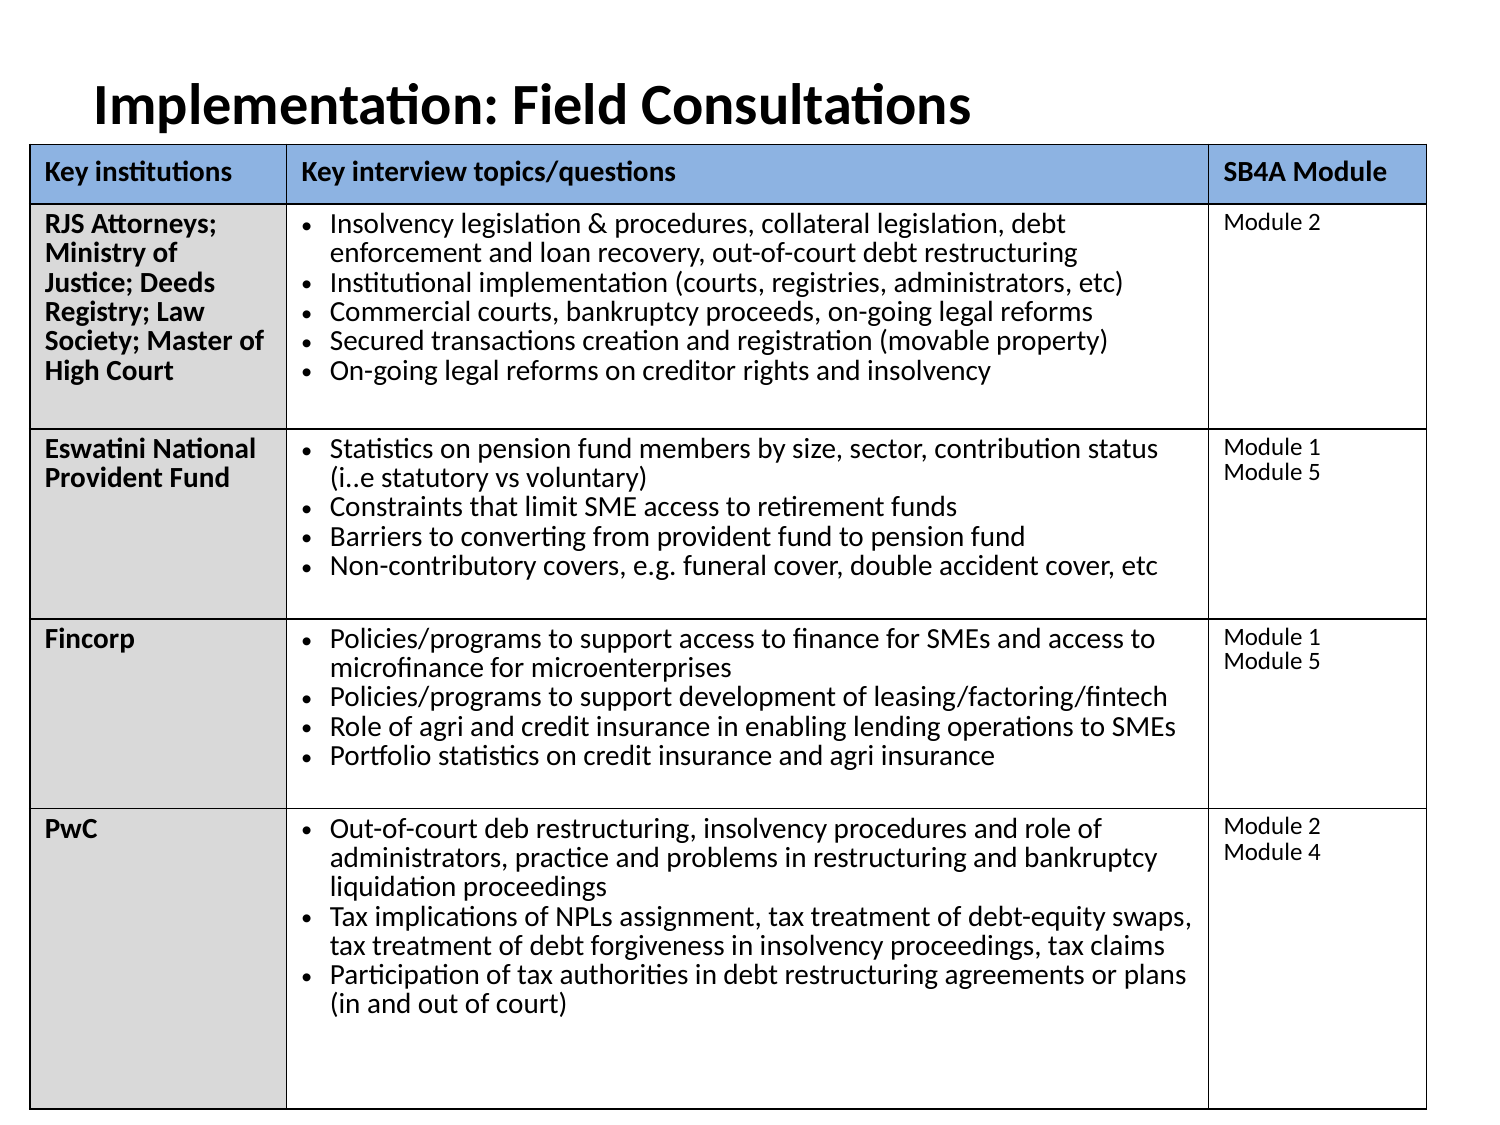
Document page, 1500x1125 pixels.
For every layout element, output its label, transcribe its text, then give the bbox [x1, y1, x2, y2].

table_header SB4A Module [1209, 145, 1426, 203]
table_cell RJS Attorneys; Ministry of Justice; Deeds Registry; Law Society; Master of High Court [31, 205, 286, 428]
table_cell Module 1 Module 5 [1209, 620, 1426, 808]
table_cell Out-of-court deb restructuring, insolvency procedures and role of administrators, practice and problems in restructuring and bankruptcy liquidation proceedings Tax implications of NPLs assignment, tax treatment of debt-equity swaps, tax treatment of debt forgiveness in insolvency proceedings, tax claims Participation of tax authorities in debt restructuring agreements or plans (in and out of court) [287, 809, 1208, 1108]
table_header Key institutions [31, 145, 286, 203]
table_cell Policies/programs to support access to finance for SMEs and access to microfinance for microenterprises Policies/programs to support development of leasing/factoring/fintech Role of agri and credit insurance in enabling lending operations to SMEs Portfolio statistics on credit insurance and agri insurance [287, 620, 1208, 808]
table_cell Statistics on pension fund members by size, sector, contribution status (i..e statutory vs voluntary) Constraints that limit SME access to retirement funds Barriers to converting from provident fund to pension fund Non-contributory covers, e.g. funeral cover, double accident cover, etc [287, 430, 1208, 618]
table_header Key interview topics/questions [287, 145, 1208, 203]
table_cell Module 1 Module 5 [1209, 430, 1426, 618]
table_cell Module 2 [1209, 205, 1426, 428]
table_cell Module 2 Module 4 [1209, 809, 1426, 1108]
table_cell Fincorp [31, 620, 286, 808]
table_cell Insolvency legislation & procedures, collateral legislation, debt enforcement and loan recovery, out-of-court debt restructuring Institutional implementation (courts, registries, administrators, etc) Commercial courts, bankruptcy proceeds, on-going legal reforms Secured transactions creation and registration (movable property) On-going legal reforms on creditor rights and insolvency [287, 205, 1208, 428]
table_cell PwC [31, 809, 286, 1108]
table_cell Eswatini National Provident Fund [31, 430, 286, 618]
text_box Implementation: Field Consultations [79, 58, 987, 144]
